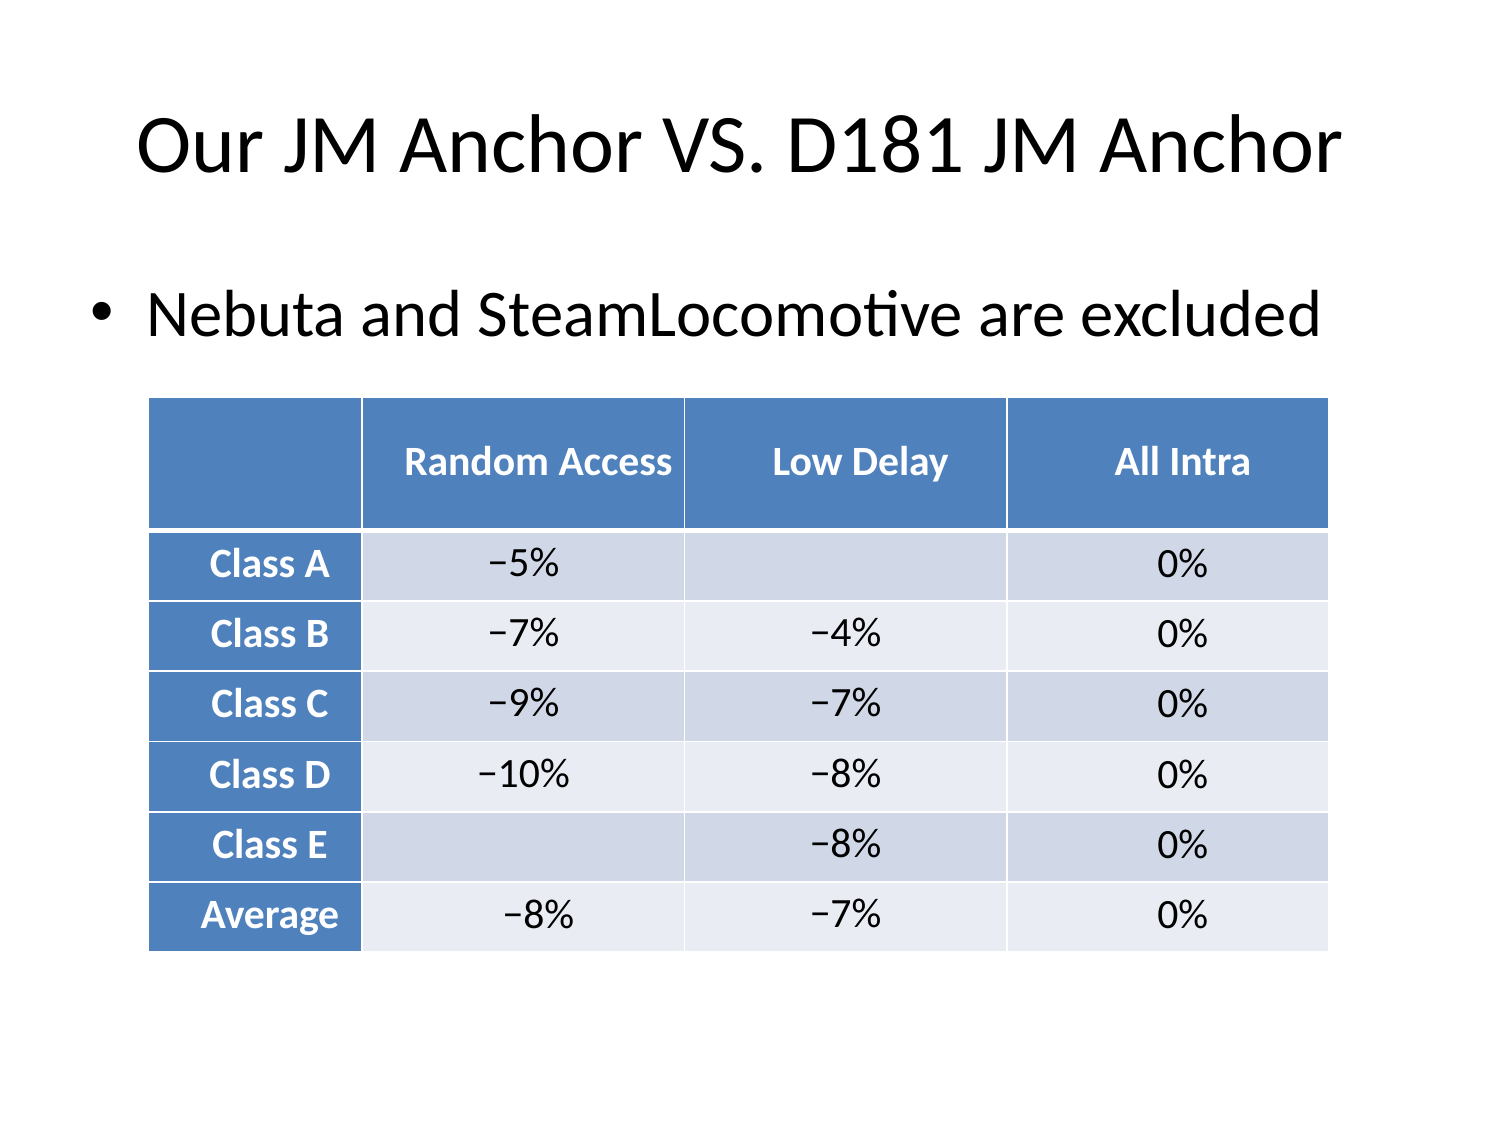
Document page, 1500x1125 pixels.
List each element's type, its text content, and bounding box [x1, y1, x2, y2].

table_cell −5% [363, 533, 684, 600]
table_header [149, 398, 361, 528]
table_cell −10% [363, 742, 684, 811]
table_cell −8% [363, 883, 684, 951]
table_cell 0% [1008, 672, 1328, 741]
table_cell −7% [685, 883, 1006, 951]
table_cell 0% [1008, 813, 1328, 881]
table_cell −4% [685, 602, 1006, 670]
table_header Random Access [363, 398, 684, 528]
table_cell −7% [363, 602, 684, 670]
table_cell 0% [1008, 742, 1328, 811]
table_cell Class B [149, 602, 361, 670]
table_header Low Delay [685, 398, 1006, 528]
title Our JM Anchor VS. D181 JM Anchor [75, 45, 1425, 233]
table_cell Average [149, 883, 361, 951]
table_cell −8% [685, 742, 1006, 811]
table_cell −8% [685, 813, 1006, 881]
table_cell 0% [1008, 883, 1328, 951]
list Nebuta and SteamLocomotive are excluded [75, 262, 1425, 1005]
table_cell −7% [685, 672, 1006, 741]
table_cell Class D [149, 742, 361, 811]
table_cell 0% [1008, 533, 1328, 600]
table_cell Class C [149, 672, 361, 741]
table_cell 0% [1008, 602, 1328, 670]
table_cell [363, 813, 684, 881]
table_header All Intra [1008, 398, 1328, 528]
table_cell Class E [149, 813, 361, 881]
table_cell [685, 533, 1006, 600]
table_cell Class A [149, 533, 361, 600]
table_cell −9% [363, 672, 684, 741]
